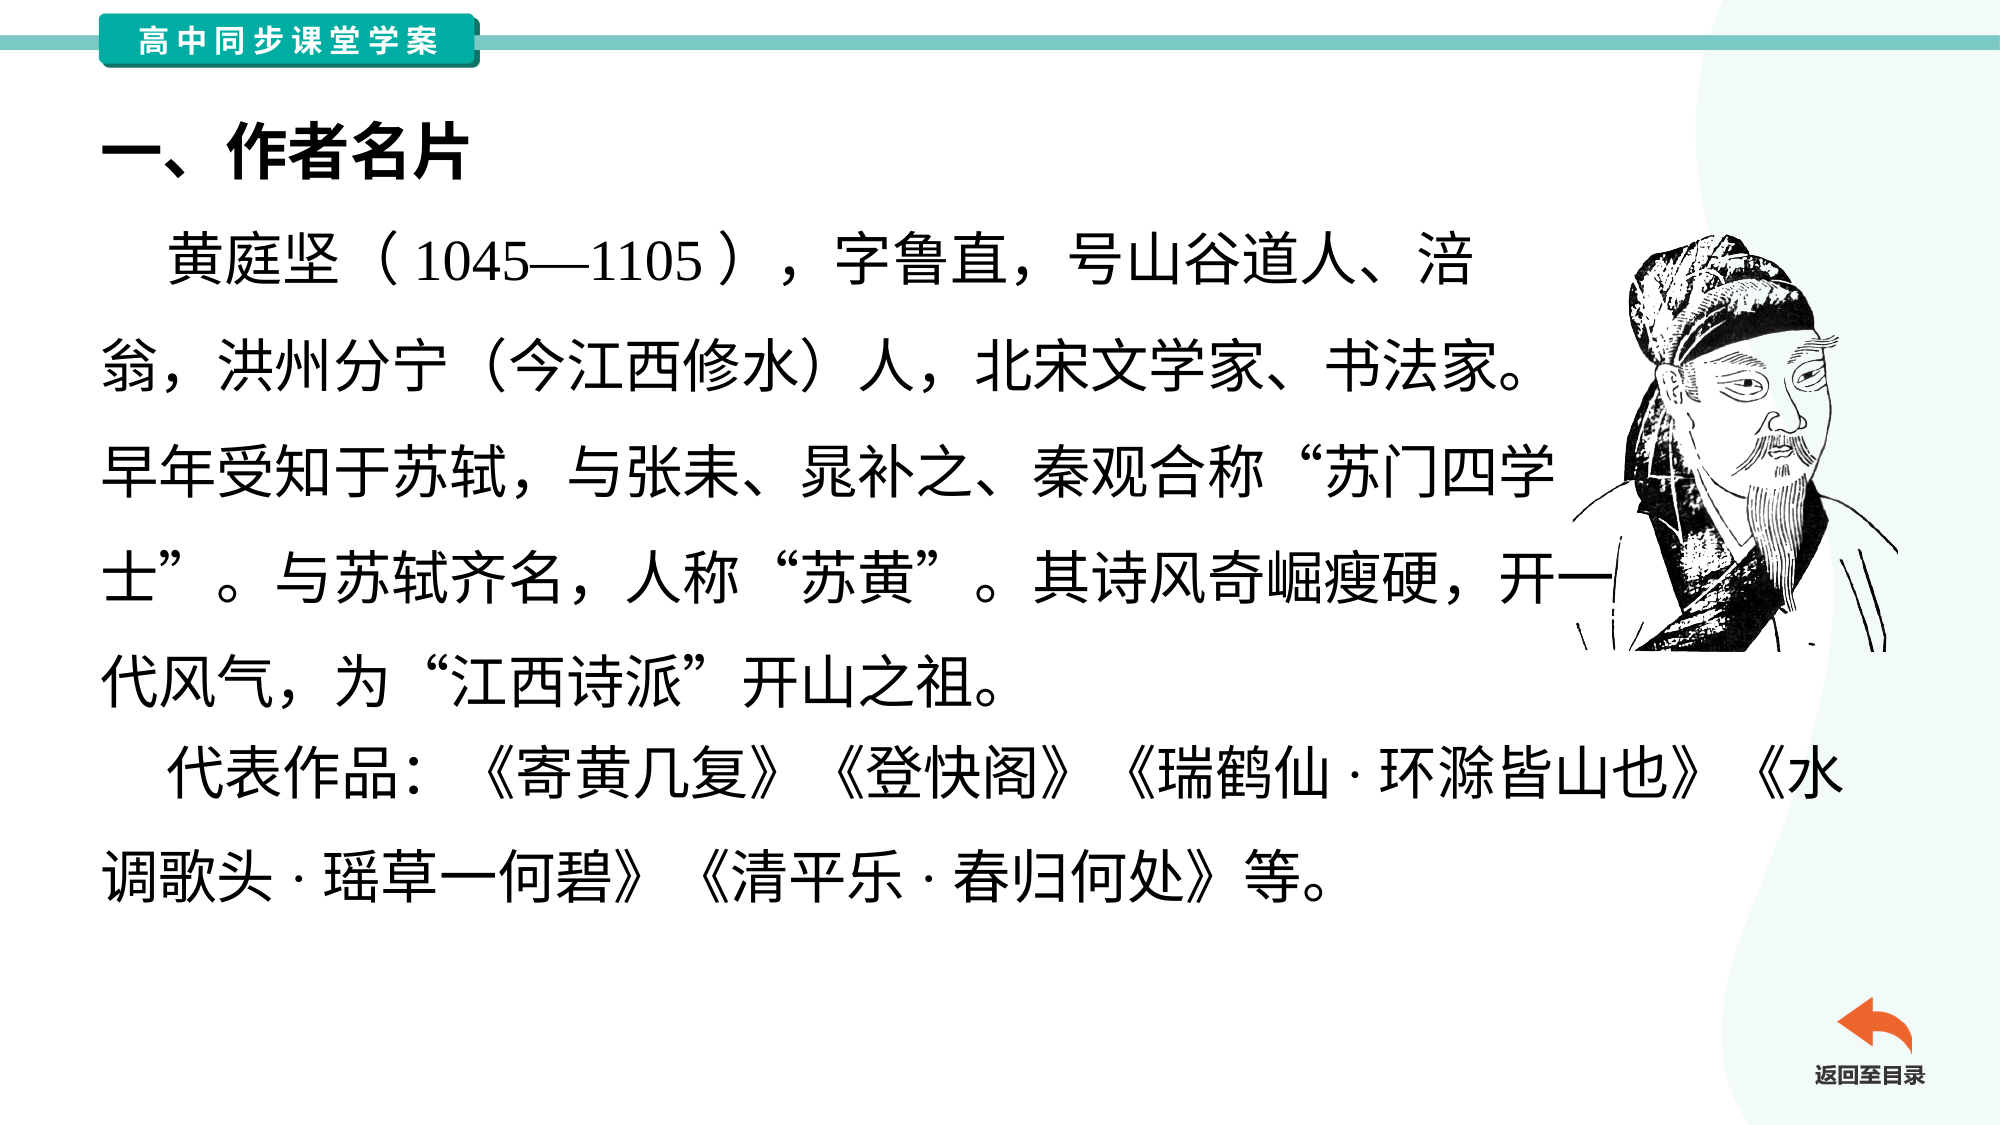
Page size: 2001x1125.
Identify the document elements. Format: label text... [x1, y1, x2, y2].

text_box 黄庭坚（1045—1105），字鲁直，号山谷道人、涪 翁，洪州分宁（今江西修水）人，北宋文学家、书法家。 早年受知于苏轼，与张耒、晁补之、秦观合称“苏门四学 士”。与苏轼齐名，人称“苏黄”。其诗风奇崛瘦硬，开一 代风气，为“江西诗派”开山之祖。 [100, 186, 1553, 699]
text_box 代表作品：《寄黄几复》《登快阁》《瑞鹤仙·环滁皆山也》《水 调歌头·瑶草一何碧》《清平乐·春归何处》等。 [100, 699, 1900, 900]
picture [0, 0, 2000, 1125]
text_box 一、作者名片 [100, 76, 1899, 248]
